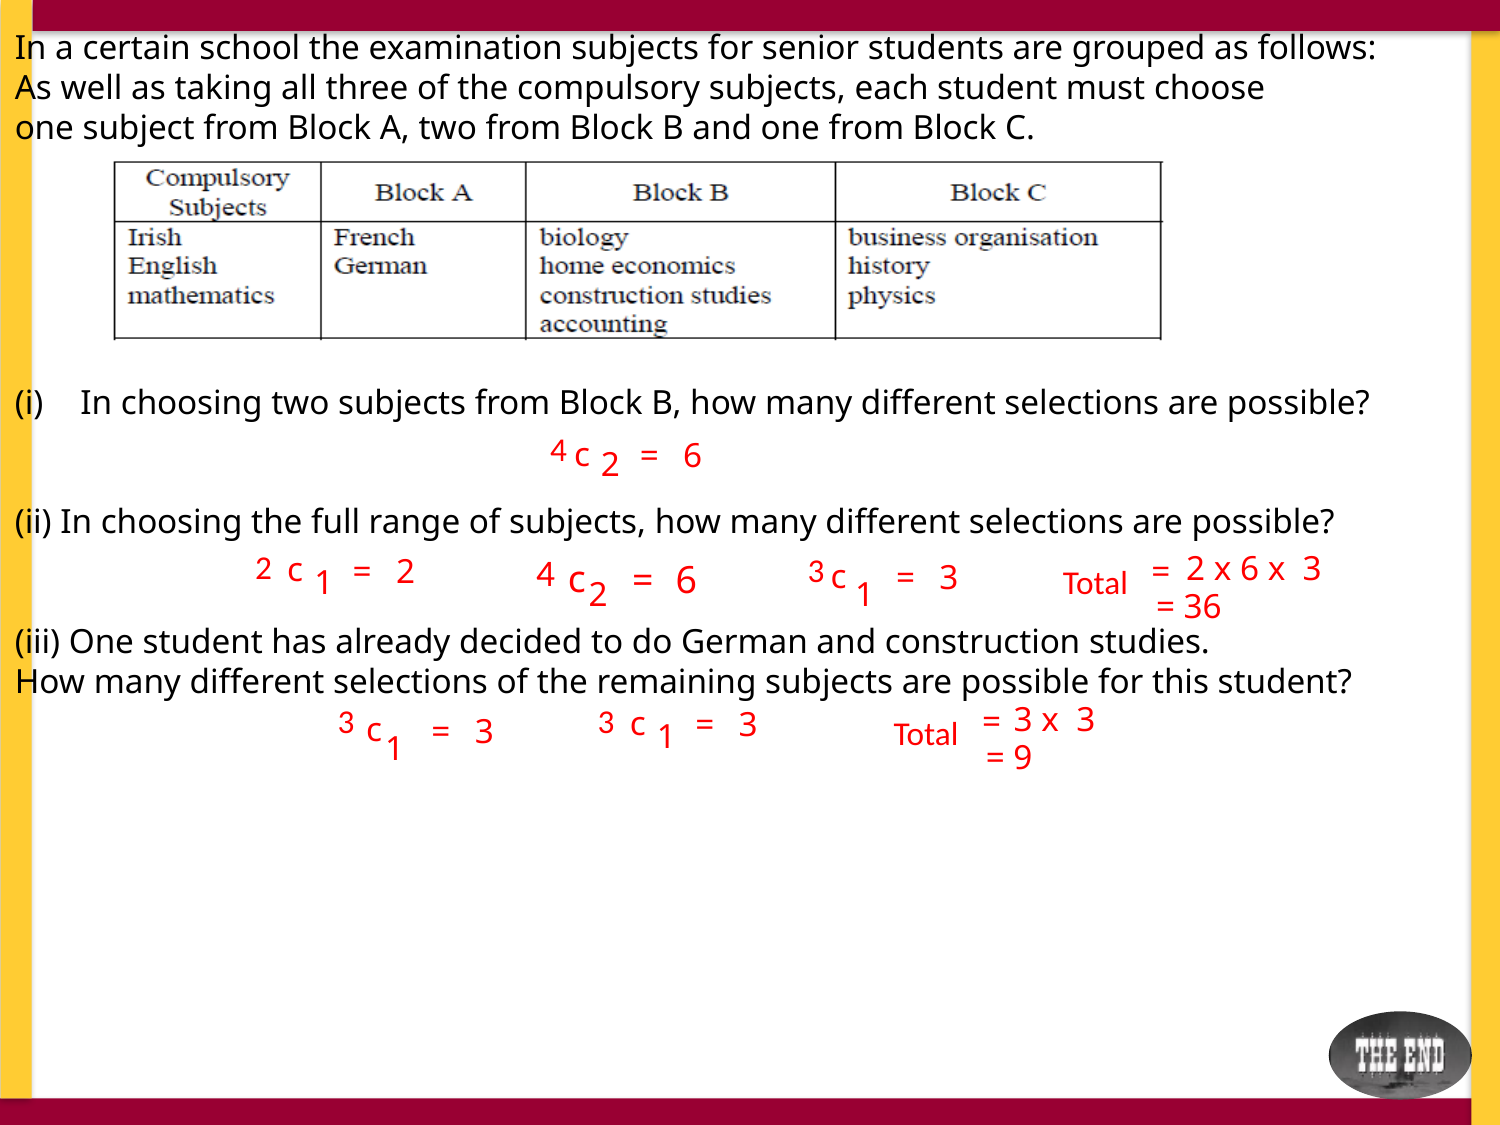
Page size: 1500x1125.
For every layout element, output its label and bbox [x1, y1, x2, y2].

picture [1328, 1011, 1472, 1100]
text_box [0, 18, 1459, 797]
